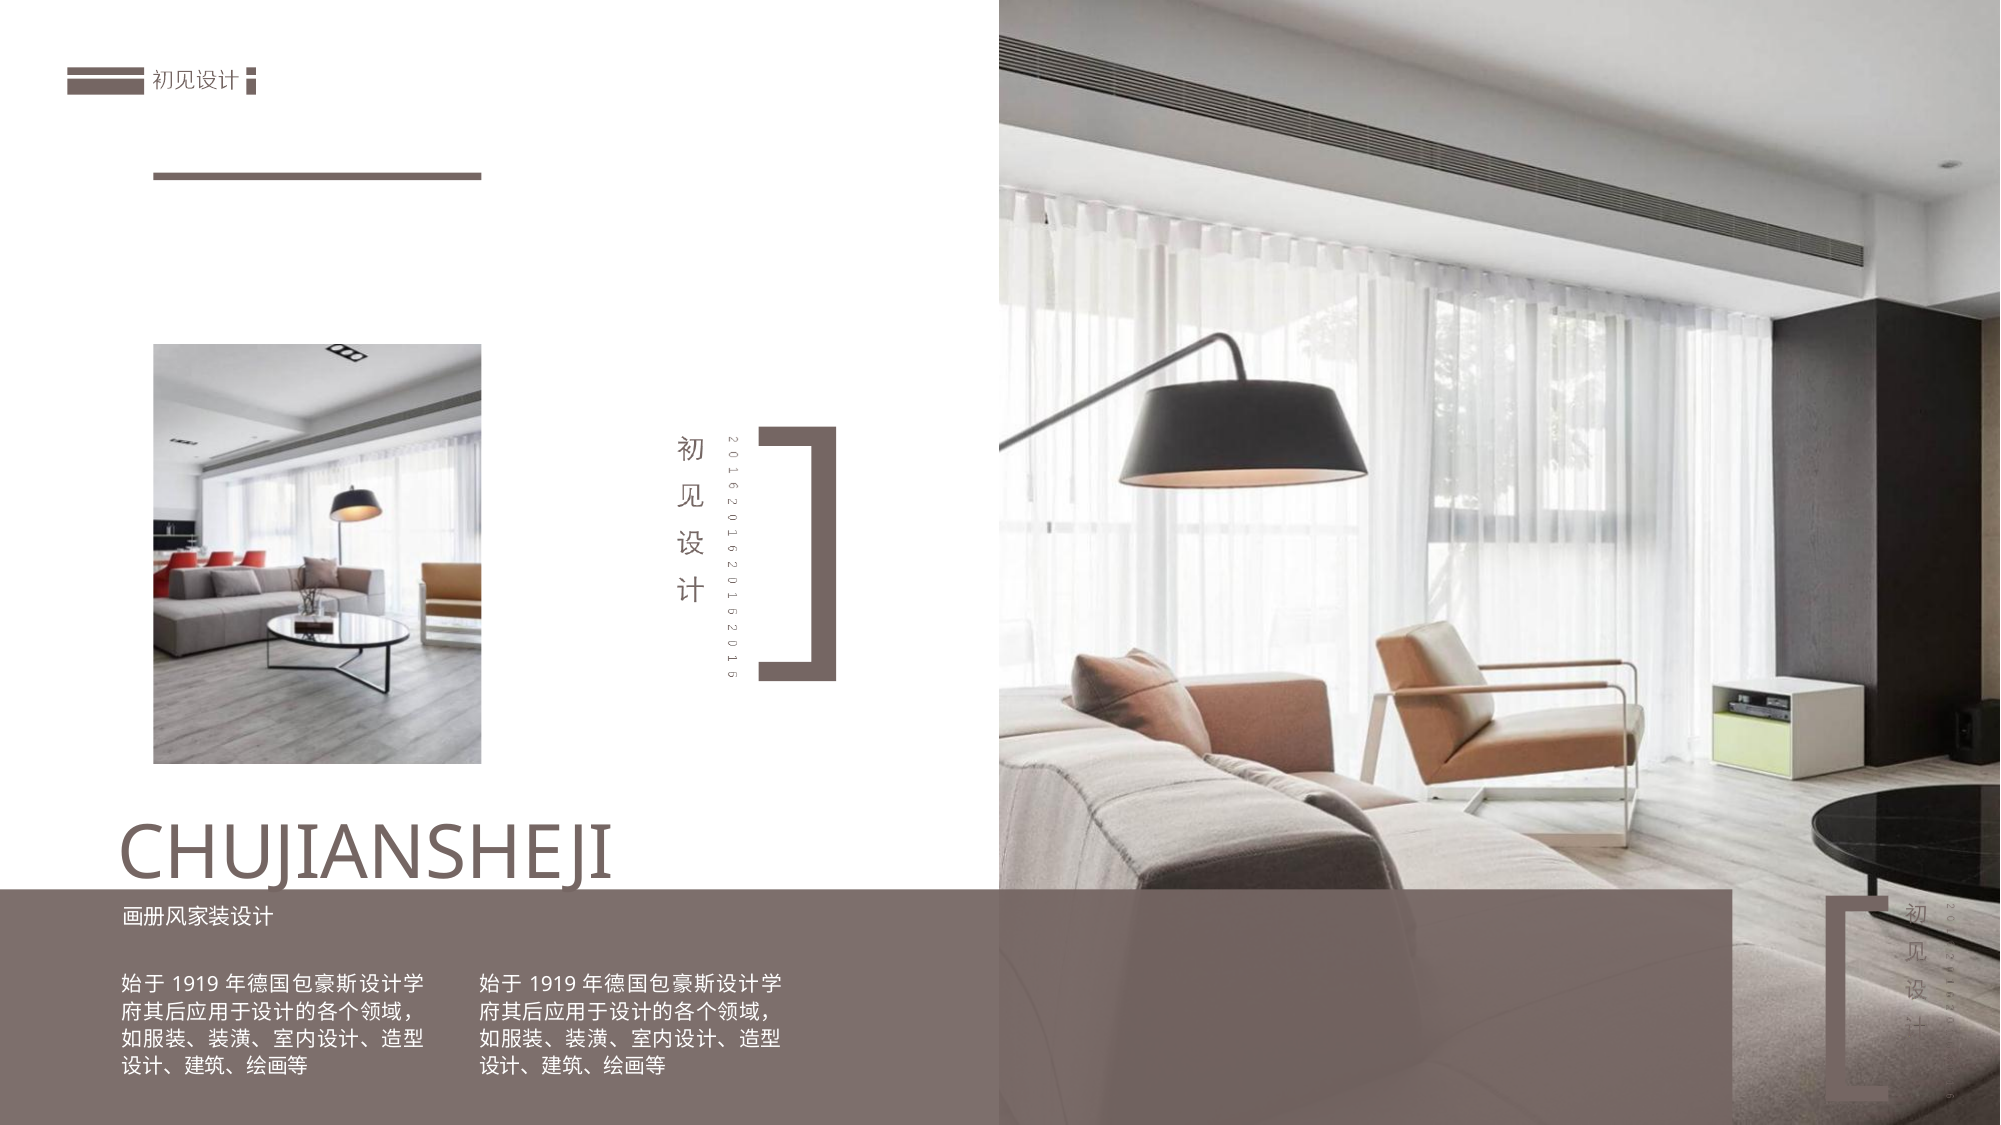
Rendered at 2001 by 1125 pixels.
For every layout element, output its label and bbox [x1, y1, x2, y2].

text_box [0, 888, 999, 1125]
text_box [152, 172, 482, 181]
picture [999, 0, 2000, 1125]
text_box [1825, 889, 1961, 1108]
text_box [102, 795, 798, 1087]
text_box [656, 418, 837, 689]
picture [153, 344, 482, 764]
